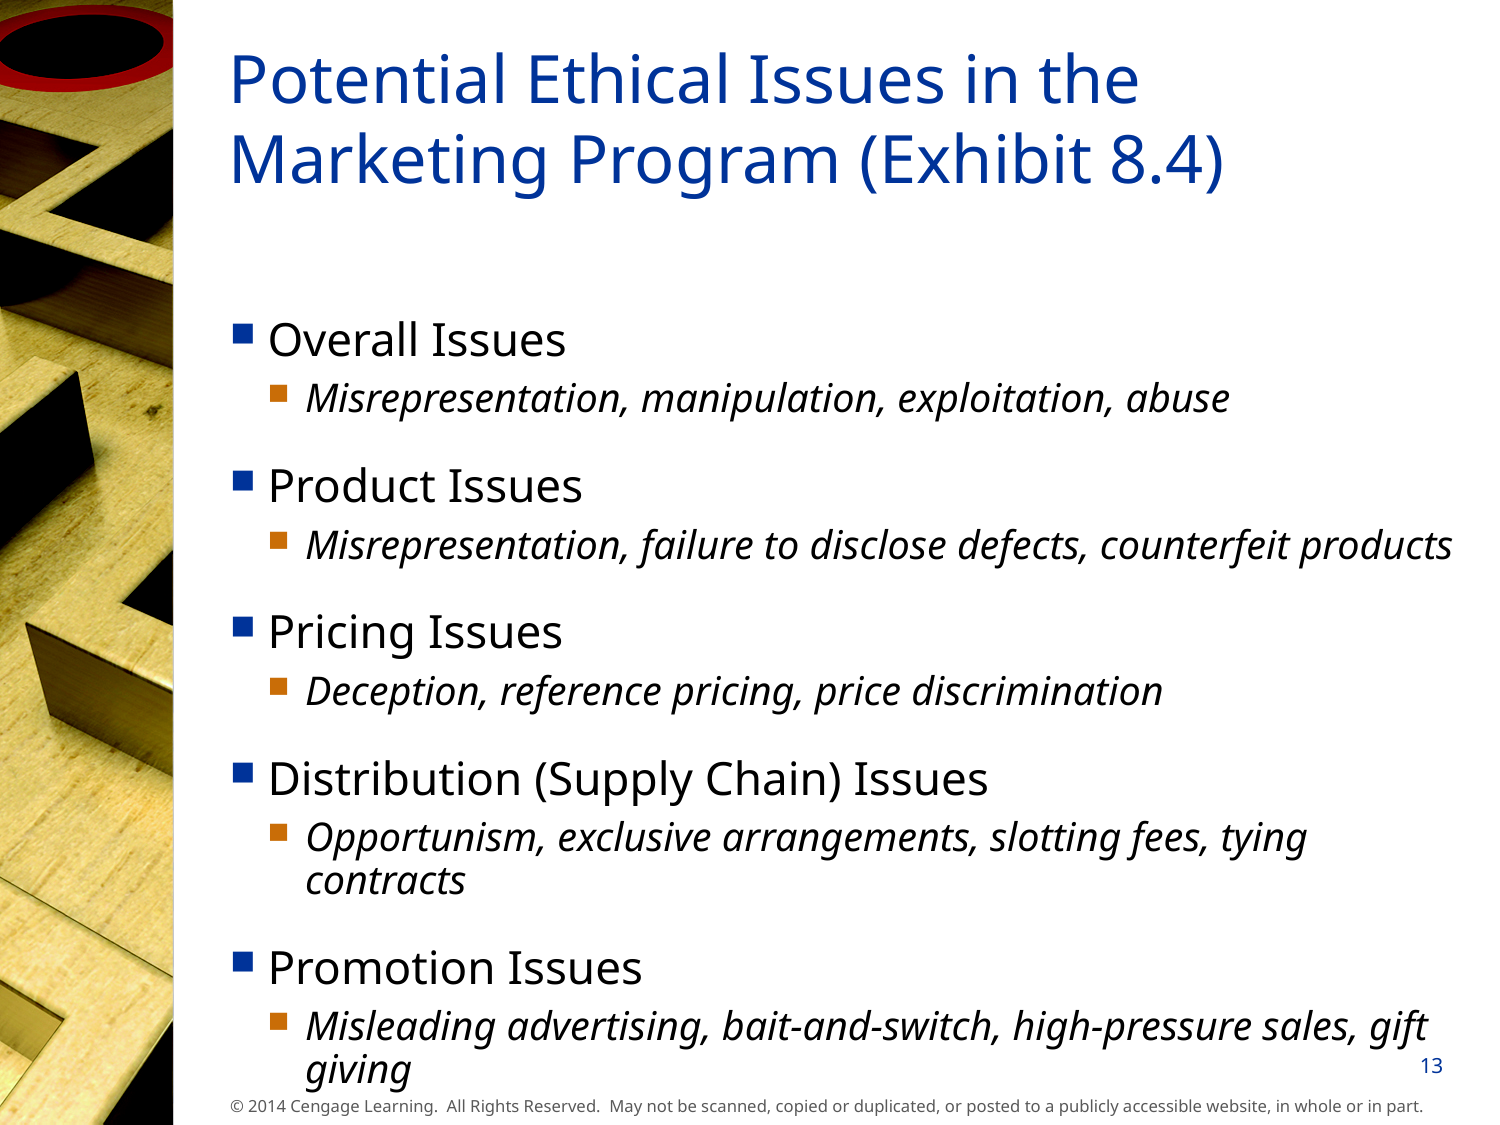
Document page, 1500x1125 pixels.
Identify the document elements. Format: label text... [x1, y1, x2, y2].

list Overall Issues Misrepresentation, manipulation, exploitation, abuse Product Issues Misrepresentation, failure to disclose defects, counterfeit products Pricing Issues Deception, reference pricing, price discrimination Distribution (Supply Chain) Issues Opportunism, exclusive arrangements, slotting fees, tying contracts Promotion Issues Misleading advertising, bait-and-switch, high-pressure sales, gift giving [215, 212, 1478, 1078]
title Potential Ethical Issues in the Marketing Program (Exhibit 8.4) [213, 29, 1454, 213]
slide_number 13 [1386, 1037, 1478, 1097]
picture [0, 0, 174, 1125]
